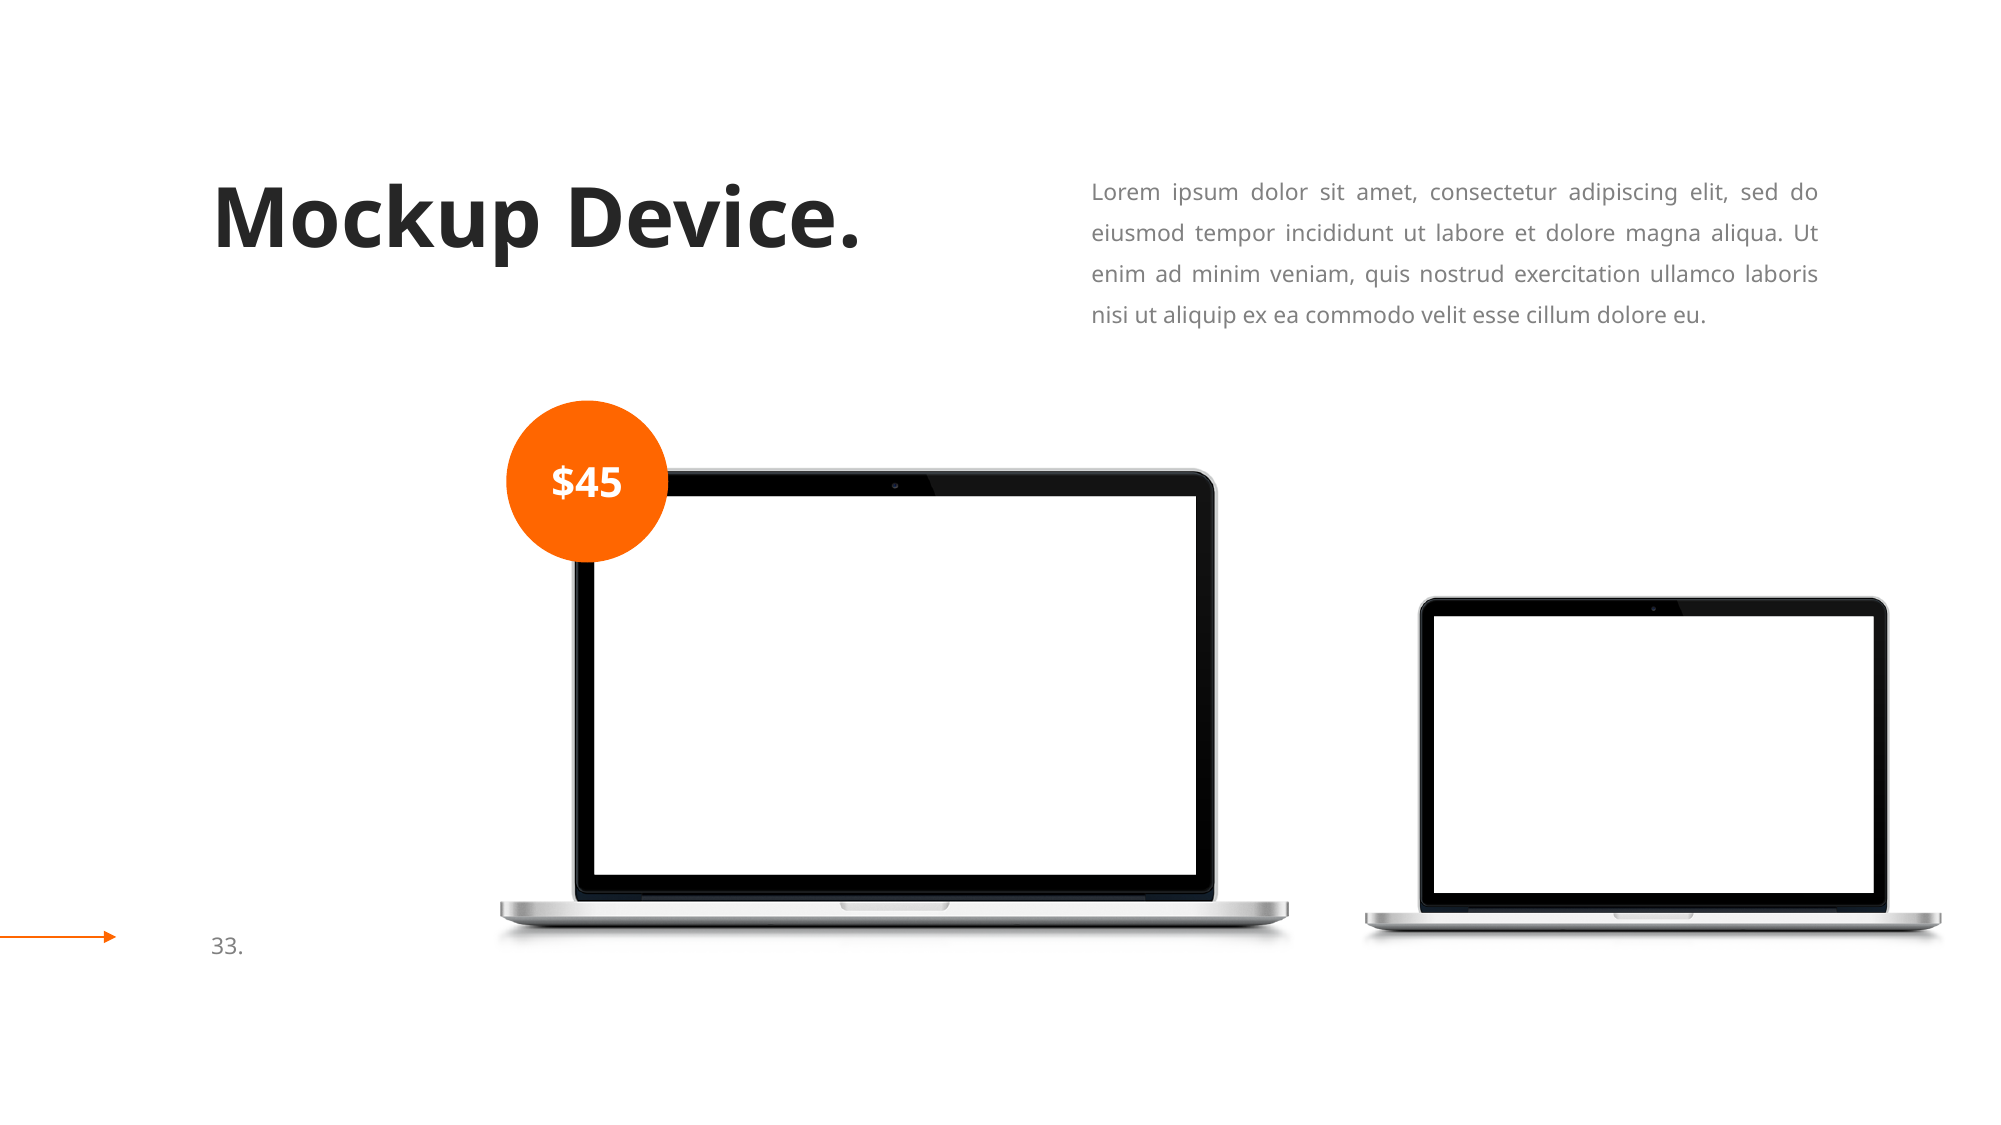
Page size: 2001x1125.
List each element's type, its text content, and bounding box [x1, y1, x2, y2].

picture [493, 467, 1295, 954]
picture [1360, 595, 1946, 951]
text_box 33. [196, 910, 276, 967]
text_box Lorem ipsum dolor sit amet, consectetur adipiscing elit, sed do eiusmod tempor incididunt ut labore et dolore magna aliqua. Ut enim ad minim veniam, quis nostrud exercitation ullamco laboris nisi ut aliquip ex ea commodo velit esse cillum dolore eu. [1076, 156, 1835, 336]
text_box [506, 400, 669, 563]
text_box Mockup Device. [196, 156, 905, 272]
